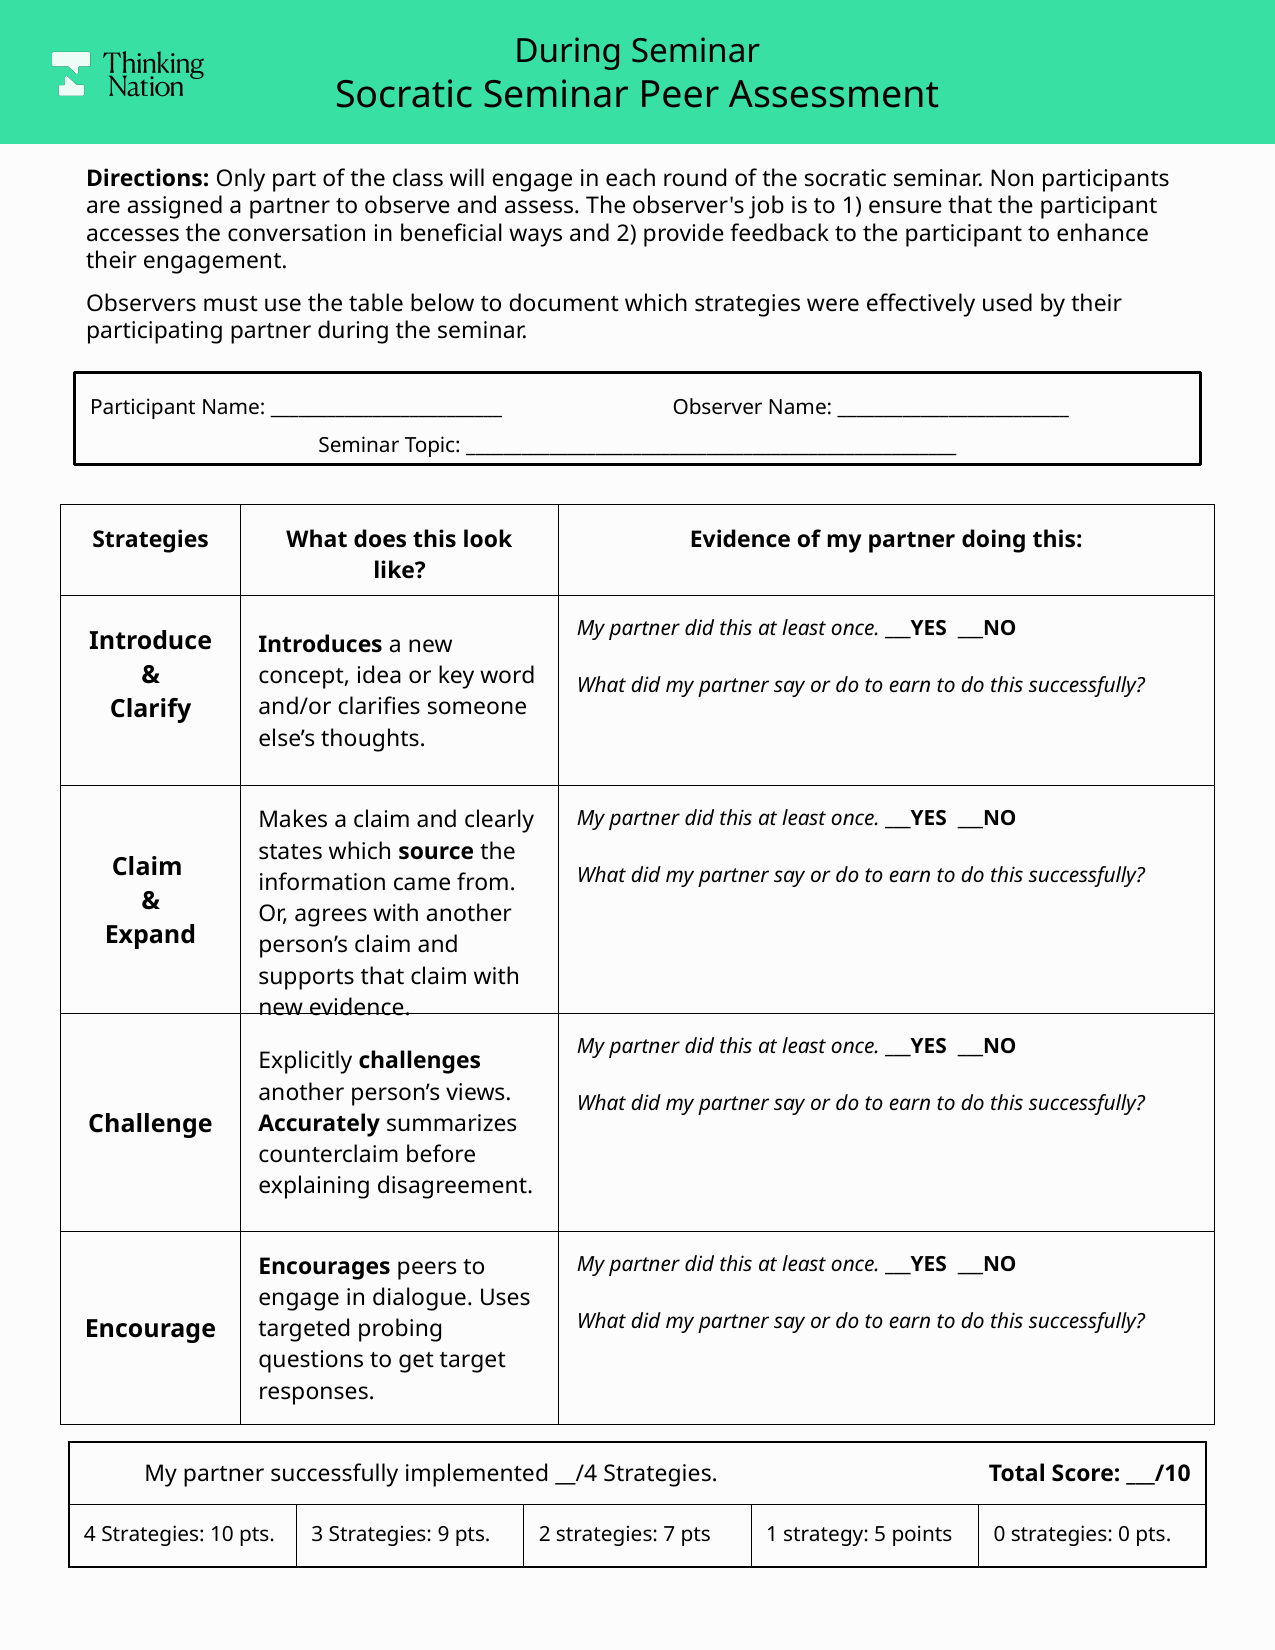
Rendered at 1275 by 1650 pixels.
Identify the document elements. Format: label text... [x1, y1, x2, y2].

table_cell My partner did this at least once. ___YES ___NO What did my partner say or do to earn to do this successfully? [559, 596, 1214, 785]
table_cell My partner did this at least once. ___YES ___NO What did my partner say or do to earn to do this successfully? [559, 1014, 1214, 1231]
table_cell Encourages peers to engage in dialogue. Uses targeted probing questions to get target responses. [241, 1232, 558, 1424]
table_cell Claim & Expand [61, 786, 240, 1013]
table_cell 0 strategies: 0 pts. [979, 1505, 1205, 1566]
table_cell Makes a claim and clearly states which source the information came from. Or, agrees with another person’s claim and supports that claim with new evidence. [241, 786, 558, 1013]
table_cell Encourage [61, 1232, 240, 1424]
table_header What does this look like? [241, 505, 558, 595]
table_header Evidence of my partner doing this: [559, 505, 1214, 595]
picture [35, 37, 210, 110]
table_cell 4 Strategies: 10 pts. [70, 1505, 296, 1566]
table_cell 2 strategies: 7 pts [524, 1505, 751, 1566]
table_cell My partner did this at least once. ___YES ___NO What did my partner say or do to earn to do this successfully? [559, 1232, 1214, 1424]
table_cell Introduces a new concept, idea or key word and/or clarifies someone else’s thoughts. [241, 596, 558, 785]
table_cell 1 strategy: 5 points [752, 1505, 978, 1566]
table_cell Challenge [61, 1014, 240, 1231]
text_box Directions: Only part of the class will engage in each round of the socratic seminar. Non participants are assigned a partner to observe and assess. The observer's job is to 1) ensure that the participant accesses the conversation in beneficial ways and 2) provide feedback to the participant to enhance their engagement. Observers must use the table below to document which strategies were effectively used by their participating partner during the seminar. [70, 147, 1208, 359]
table_header My partner successfully implemented __/4 Strategies. Total Score: ___/10 [70, 1443, 1205, 1504]
table_cell Introduce & Clarify [61, 596, 240, 785]
text_box Participant Name: _________________________ Observer Name: _________________________ Seminar Topic: _____________________________________________________ [74, 372, 1201, 465]
table_cell Explicitly challenges another person’s views. Accurately summarizes counterclaim before explaining disagreement. [241, 1014, 558, 1231]
text_box During Seminar Socratic Seminar Peer Assessment [0, 0, 1275, 144]
table_cell 3 Strategies: 9 pts. [297, 1505, 523, 1566]
table_cell My partner did this at least once. ___YES ___NO What did my partner say or do to earn to do this successfully? [559, 786, 1214, 1013]
table_header Strategies [61, 505, 240, 595]
